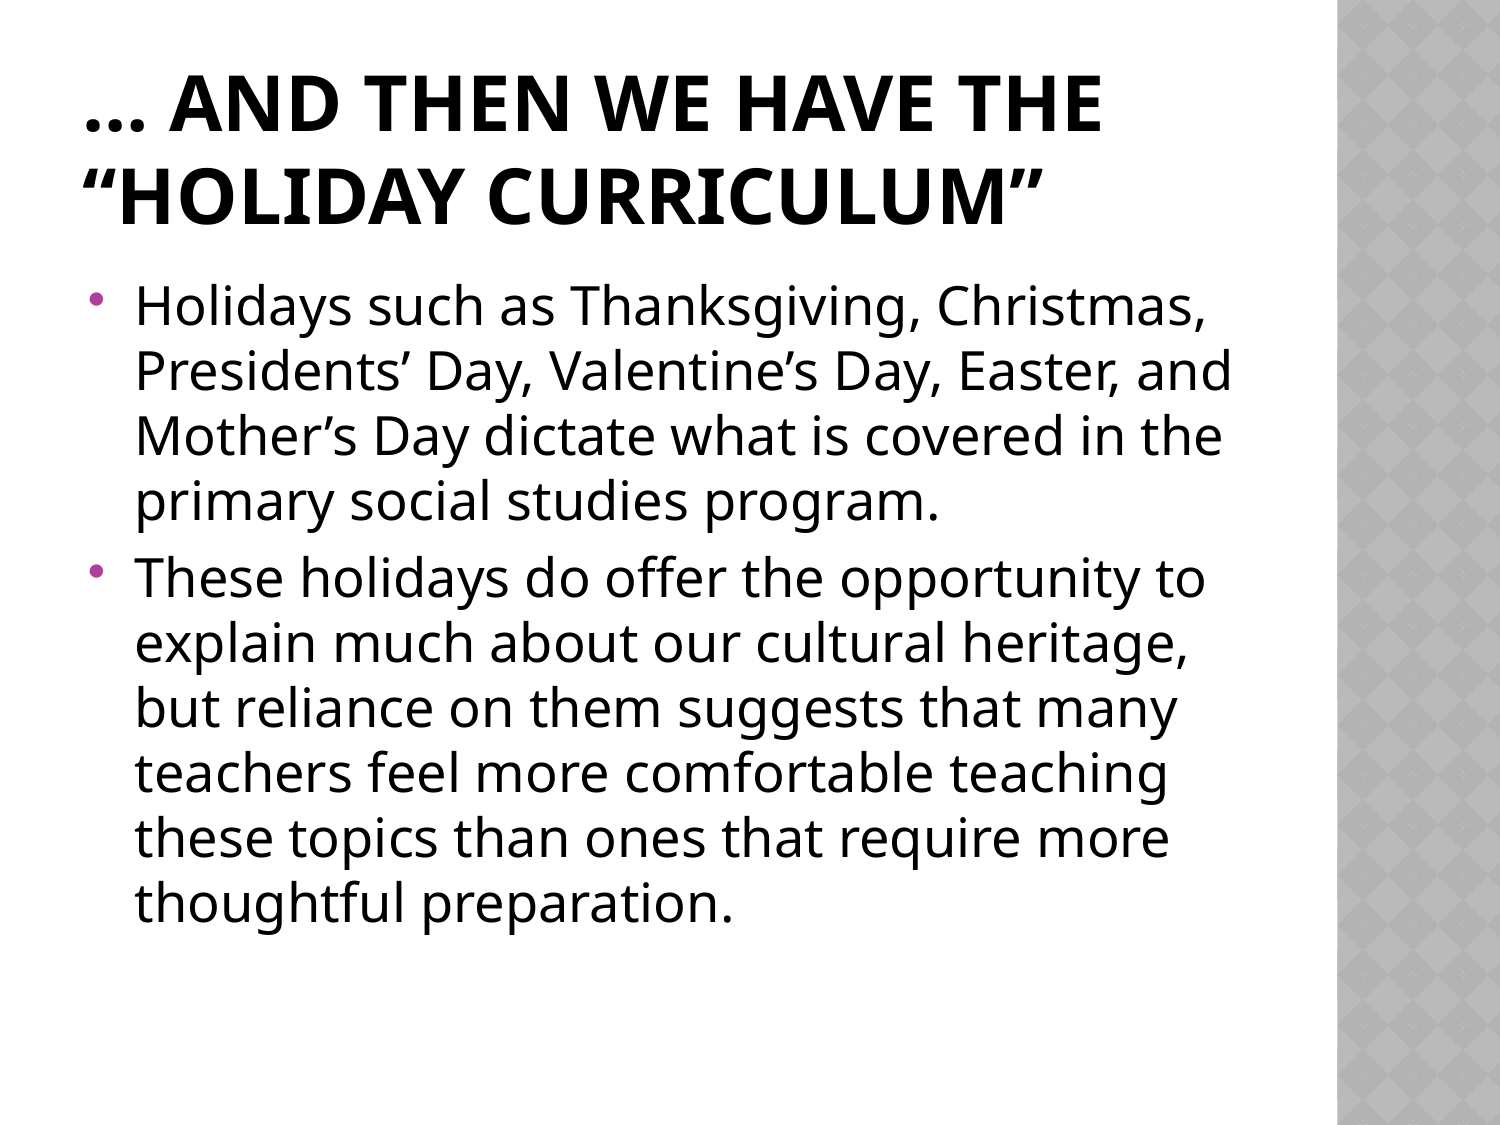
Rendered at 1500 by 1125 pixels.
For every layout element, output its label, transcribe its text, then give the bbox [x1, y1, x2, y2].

title … and then we have the “holiday Curriculum” [75, 52, 1263, 240]
list Holidays such as Thanksgiving, Christmas, Presidents’ Day, Valentine’s Day, Easter, and Mother’s Day dictate what is covered in the primary social studies program. These holidays do offer the opportunity to explain much about our cultural heritage, but reliance on them suggests that many teachers feel more comfortable teaching these topics than ones that require more thoughtful preparation. [75, 264, 1263, 1059]
